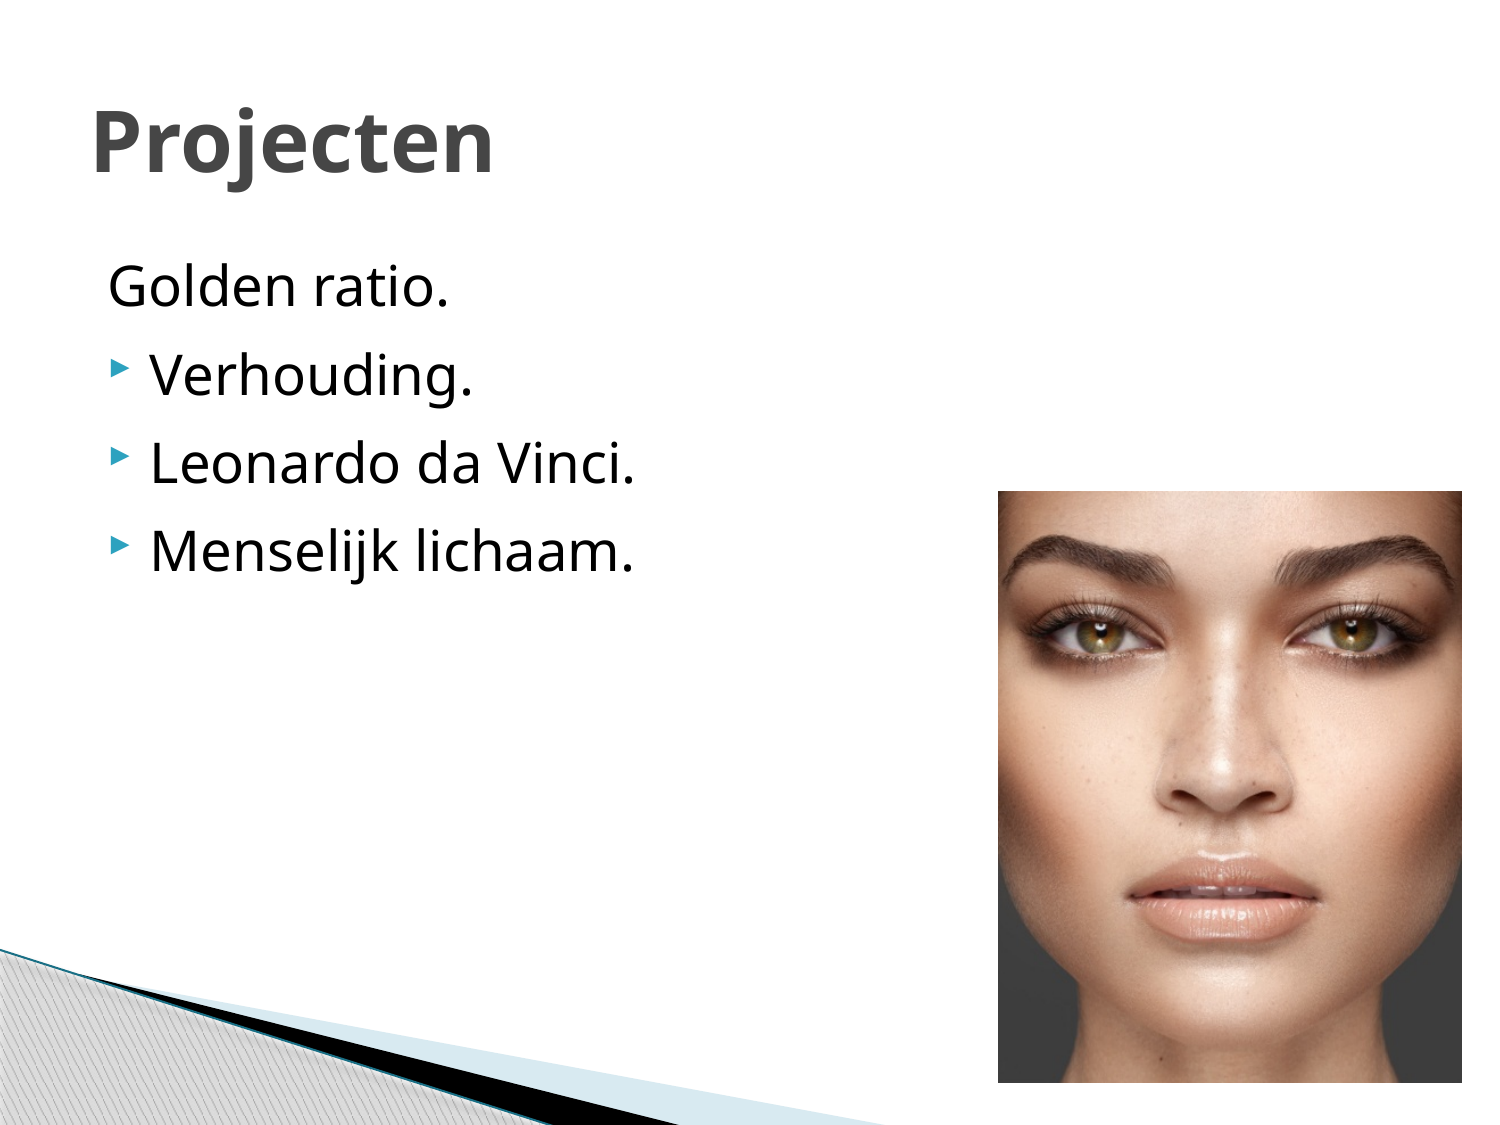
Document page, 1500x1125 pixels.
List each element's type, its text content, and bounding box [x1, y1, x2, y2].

title Projecten [75, 45, 1425, 233]
picture [997, 491, 1462, 1083]
list Golden ratio. Verhouding. Leonardo da Vinci. Menselijk lichaam. [75, 243, 1425, 986]
